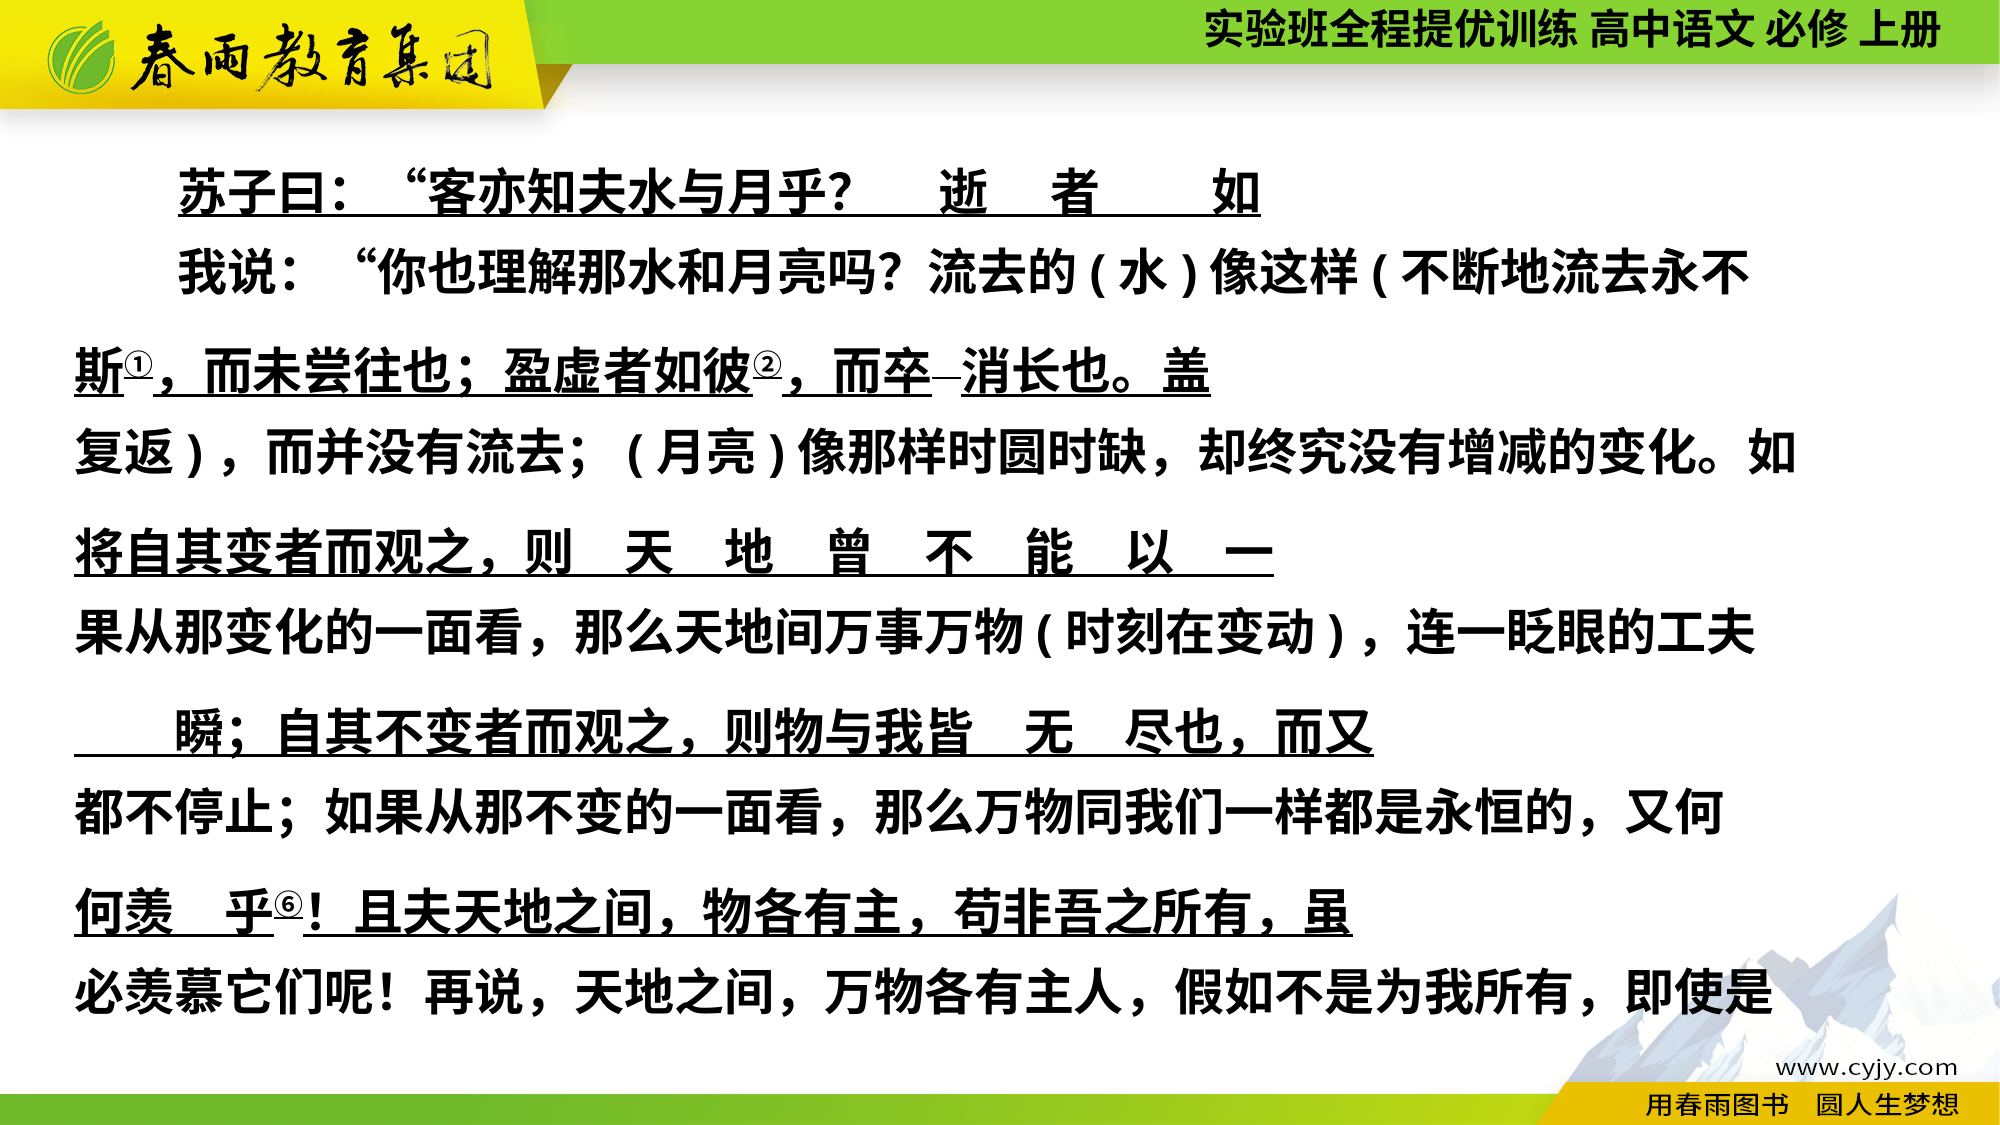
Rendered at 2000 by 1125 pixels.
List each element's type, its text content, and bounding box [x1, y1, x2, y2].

picture [0, 0, 2000, 1125]
text_box 我说：“你也理解那水和月亮吗？流去的(水)像这样(不断地流去永不 复返)，而并没有流去；(月亮)像那样时圆时缺，却终究没有增减的变化。如 果从那变化的一面看，那么天地间万事万物(时刻在变动)，连一眨眼的工夫 都不停止；如果从那不变的一面看，那么万物同我们一样都是永恒的，又何 必羡慕它们呢！再说，天地之间，万物各有主人，假如不是为我所有，即使是 [59, 203, 1944, 1029]
